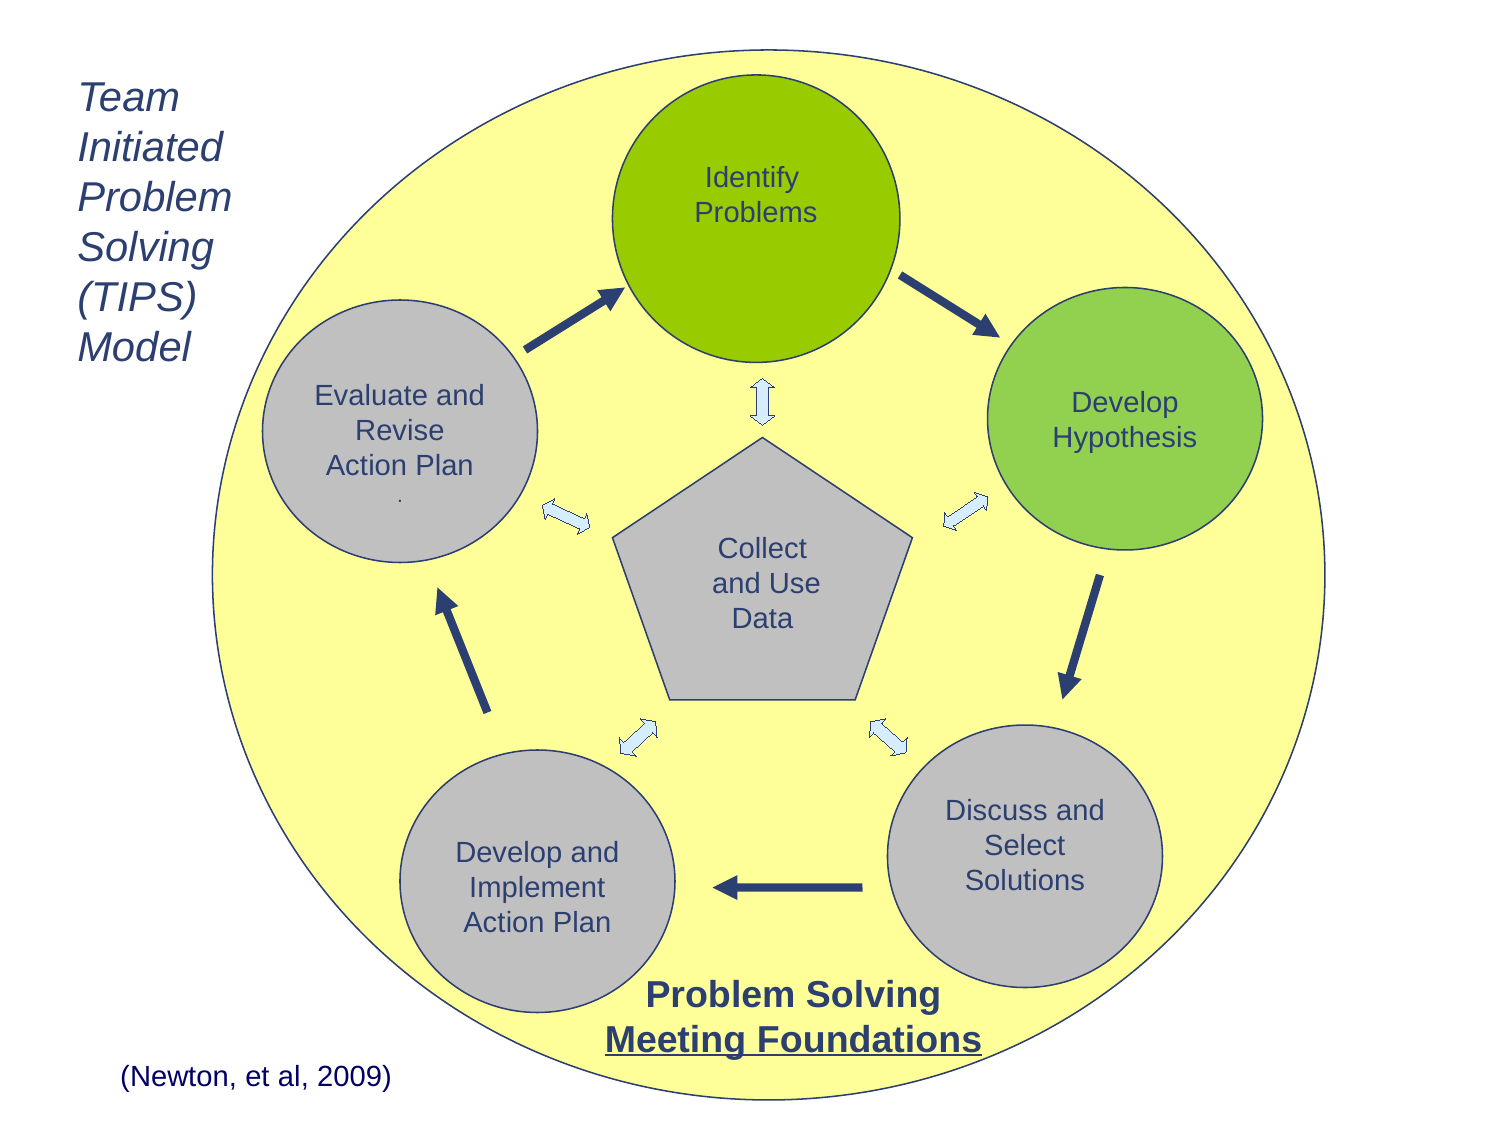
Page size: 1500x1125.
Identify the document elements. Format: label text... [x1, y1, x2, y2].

text_box Team Initiated Problem Solving (TIPS) Model [62, 62, 250, 378]
footer (Newton, et al, 2009) [49, 1049, 463, 1088]
text_box [1060, 574, 1101, 700]
text_box [524, 287, 625, 351]
text_box [542, 498, 590, 535]
text_box Discuss and Select Solutions [887, 725, 1163, 988]
text_box Develop and Implement Action Plan [399, 750, 676, 1013]
text_box [436, 587, 488, 713]
text_box Collect and Use Data [612, 437, 913, 700]
text_box [712, 881, 863, 894]
text_box Develop Hypothesis [987, 287, 1263, 550]
text_box Problem Solving Meeting Foundations [587, 962, 1000, 1068]
text_box Evaluate and Revise Action Plan . [262, 299, 538, 563]
text_box [619, 718, 658, 757]
text_box Identify Problems [612, 74, 900, 363]
text_box [899, 274, 1000, 338]
text_box [750, 378, 775, 426]
text_box [212, 49, 1325, 1100]
text_box [943, 492, 988, 531]
text_box [869, 718, 908, 756]
